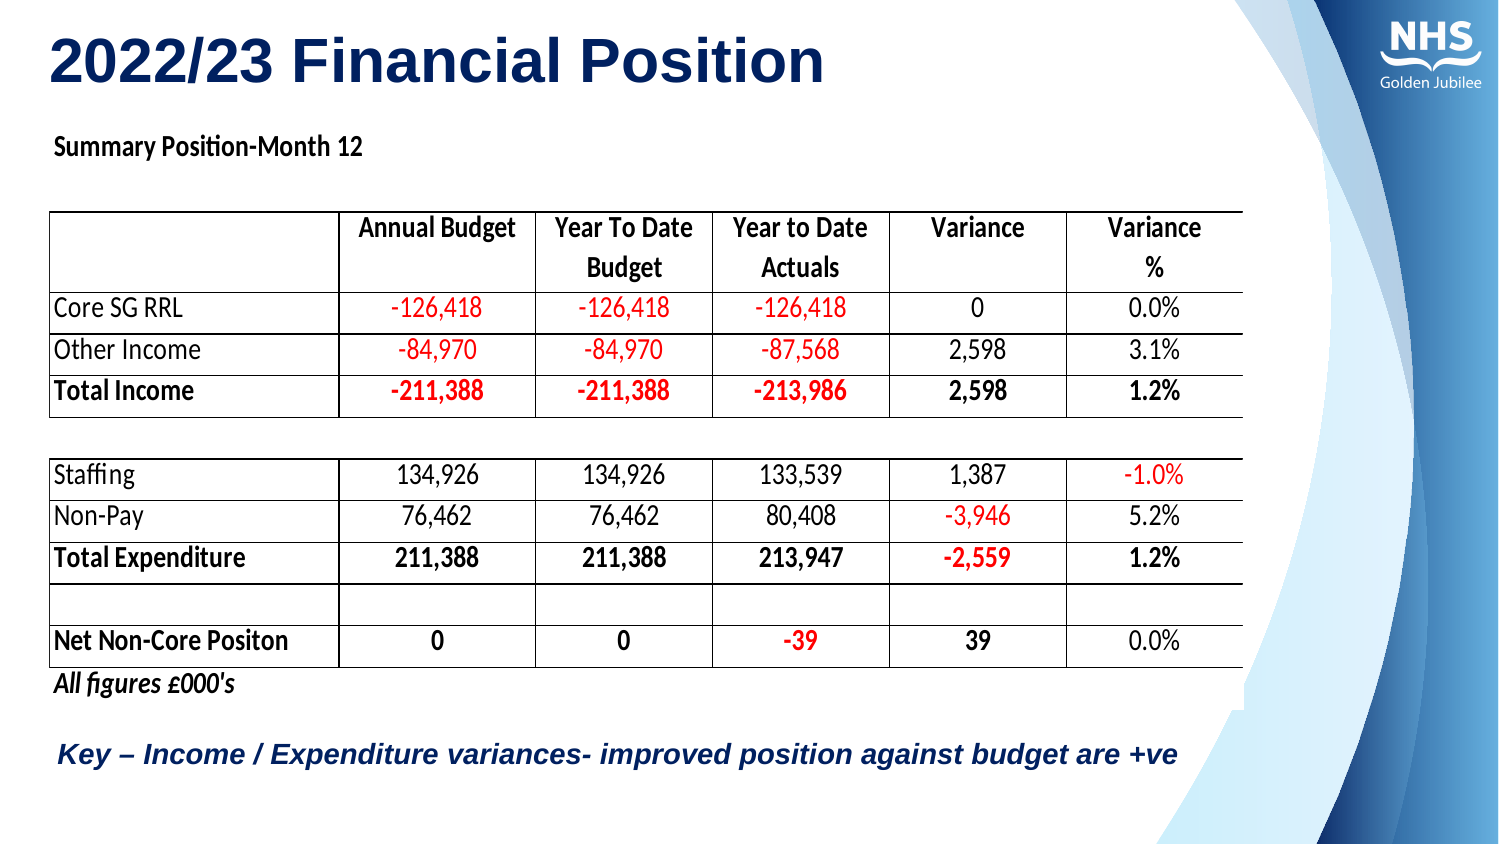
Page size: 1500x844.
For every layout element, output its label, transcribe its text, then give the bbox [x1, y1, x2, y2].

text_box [48, 130, 1245, 710]
table_header Key – Income / Expenditure variances- improved position against budget are +ve [34, 730, 1227, 778]
picture [1380, 21, 1482, 92]
title 2022/23 Financial Position [49, 23, 1064, 95]
